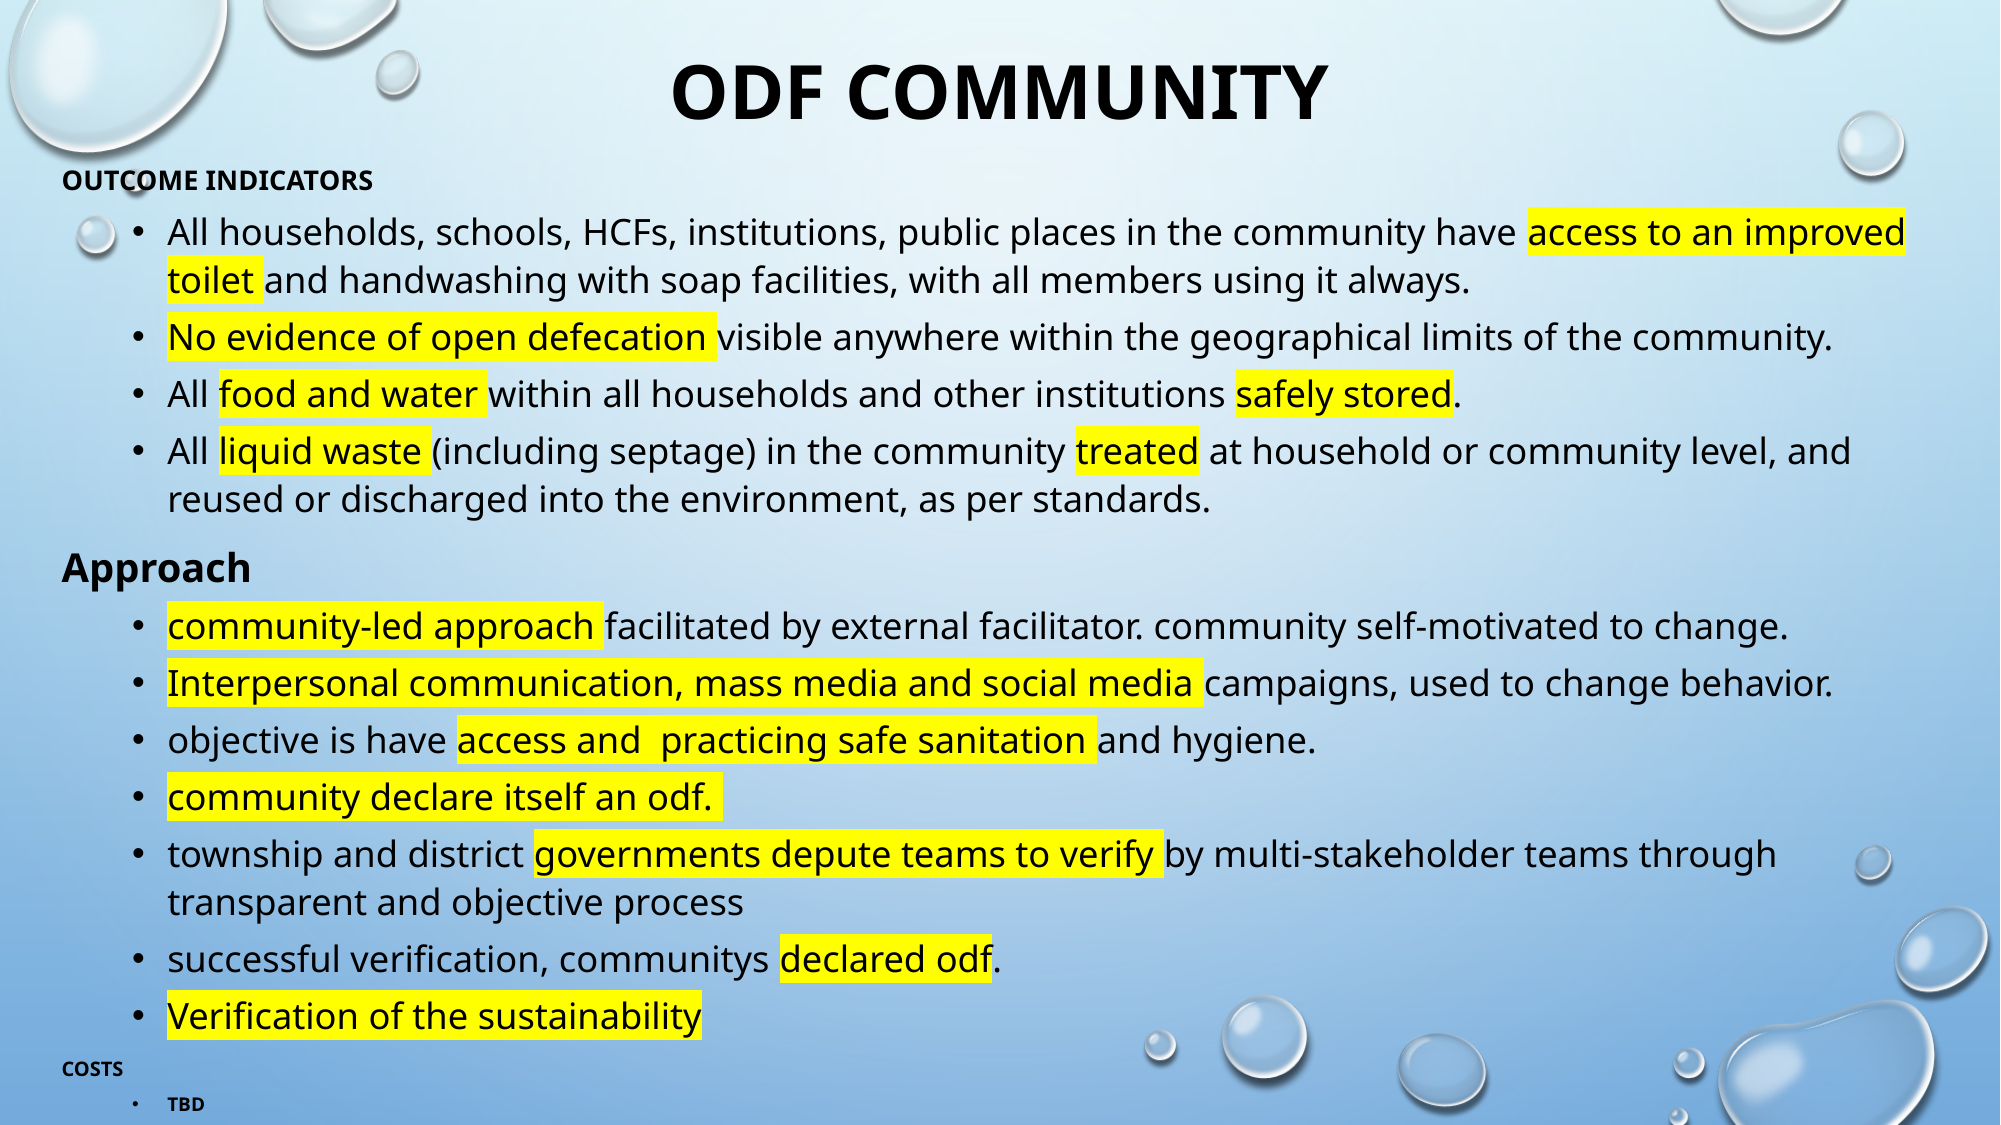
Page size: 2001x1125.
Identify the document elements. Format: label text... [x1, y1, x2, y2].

title ODF community [149, 25, 1851, 152]
list Outcome indicators All households, schools, HCFs, institutions, public places in the community have access to an improved toilet and handwashing with soap facilities, with all members using it always. No evidence of open defecation visible anywhere within the geographical limits of the community. All food and water within all households and other institutions safely stored. All liquid waste (including septage) in the community treated at household or community level, and reused or discharged into the environment, as per standards. Approach community-led approach facilitated by external facilitator. community self-motivated to change. Interpersonal communication, mass media and social media campaigns, used to change behavior. objective is have access and practicing safe sanitation and hygiene. community declare itself an odf. township and district governments depute teams to verify by multi-stakeholder teams through transparent and objective process successful verification, communitys declared odf. Verification of the sustainability Costs TBD [46, 152, 1977, 1125]
picture [0, 0, 2000, 1125]
